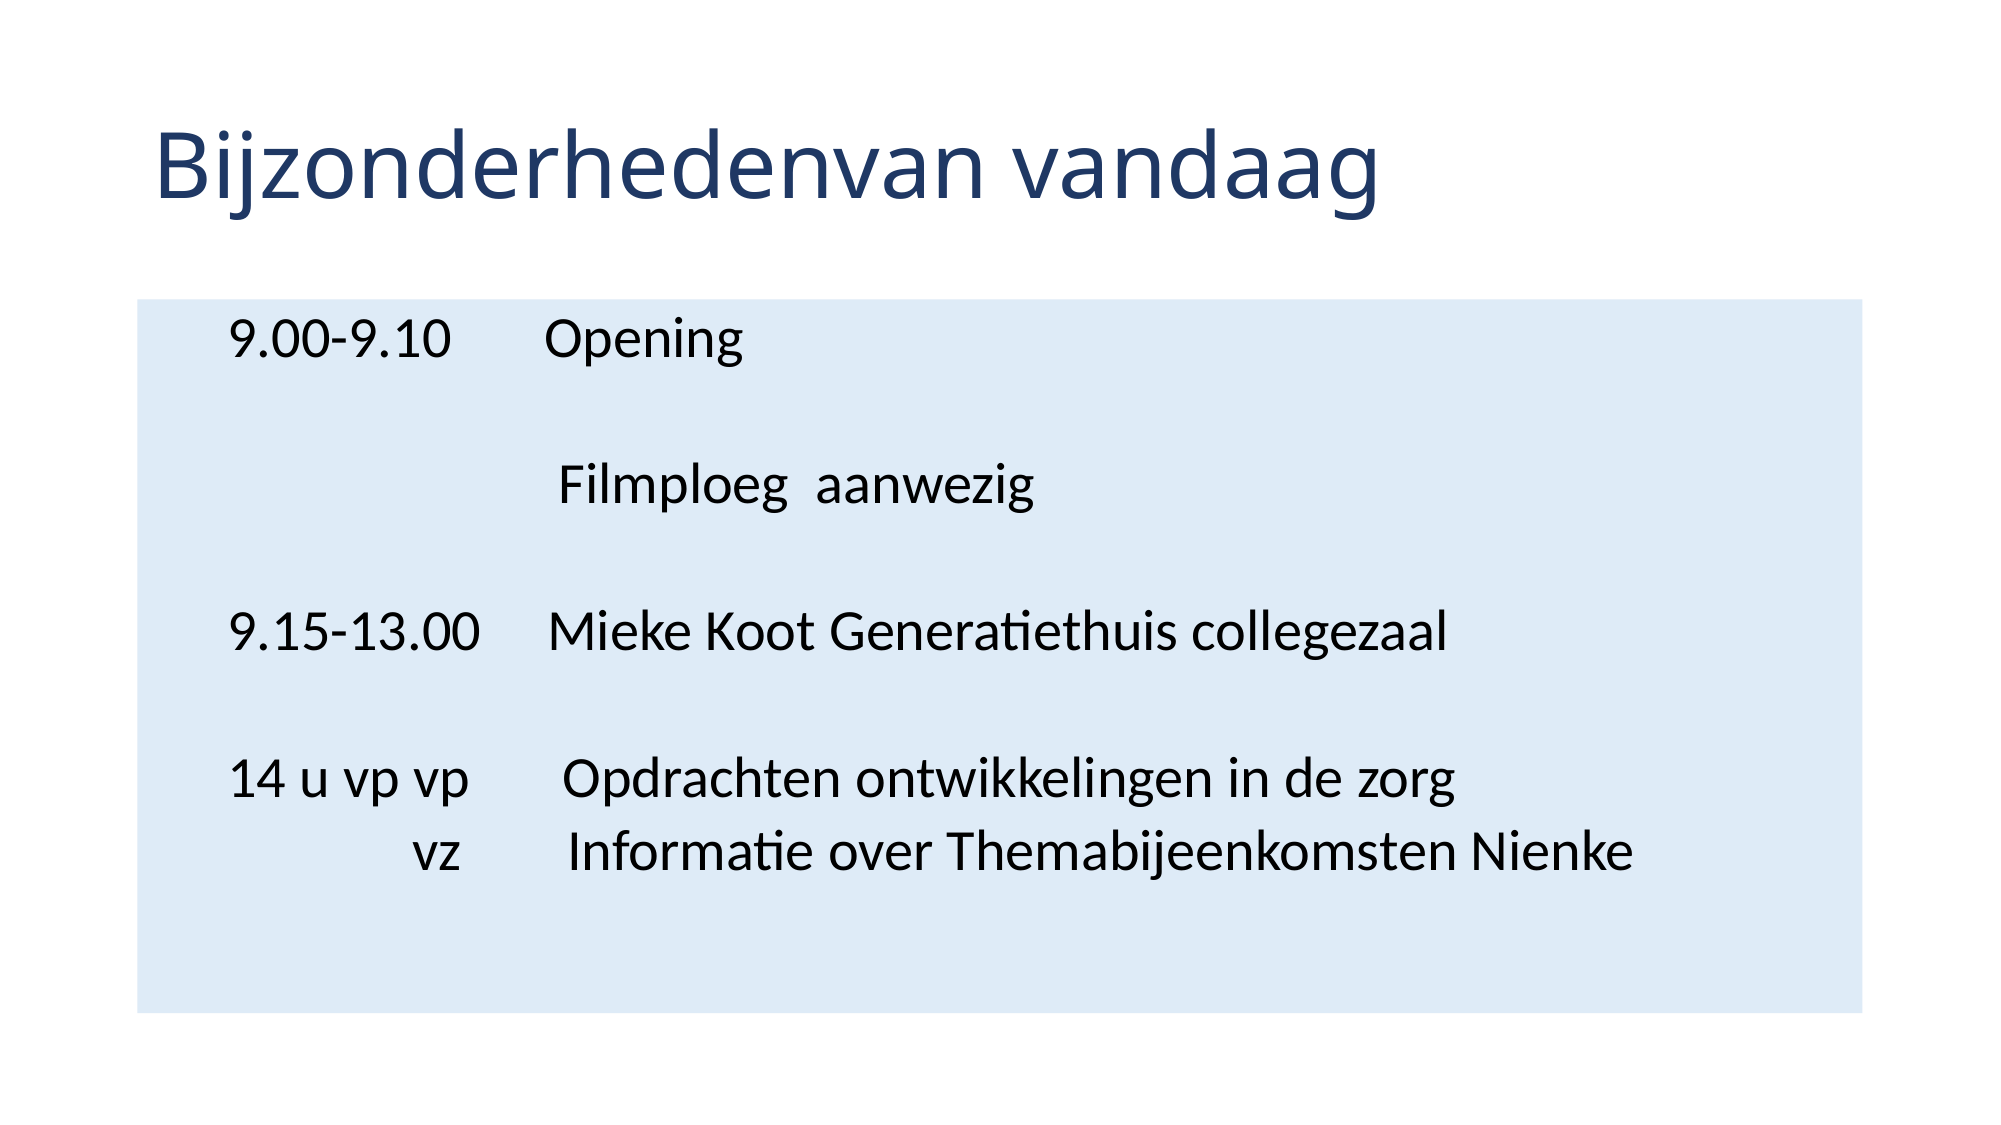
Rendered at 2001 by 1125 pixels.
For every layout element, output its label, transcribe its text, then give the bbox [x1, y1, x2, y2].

title Bijzonderhedenvan vandaag [137, 59, 1863, 278]
list 9.00-9.10 Opening Filmploeg aanwezig 9.15-13.00 Mieke Koot Generatiethuis collegezaal 14 u vp vp Opdrachten ontwikkelingen in de zorg vz Informatie over Themabijeenkomsten Nienke [137, 299, 1863, 1014]
